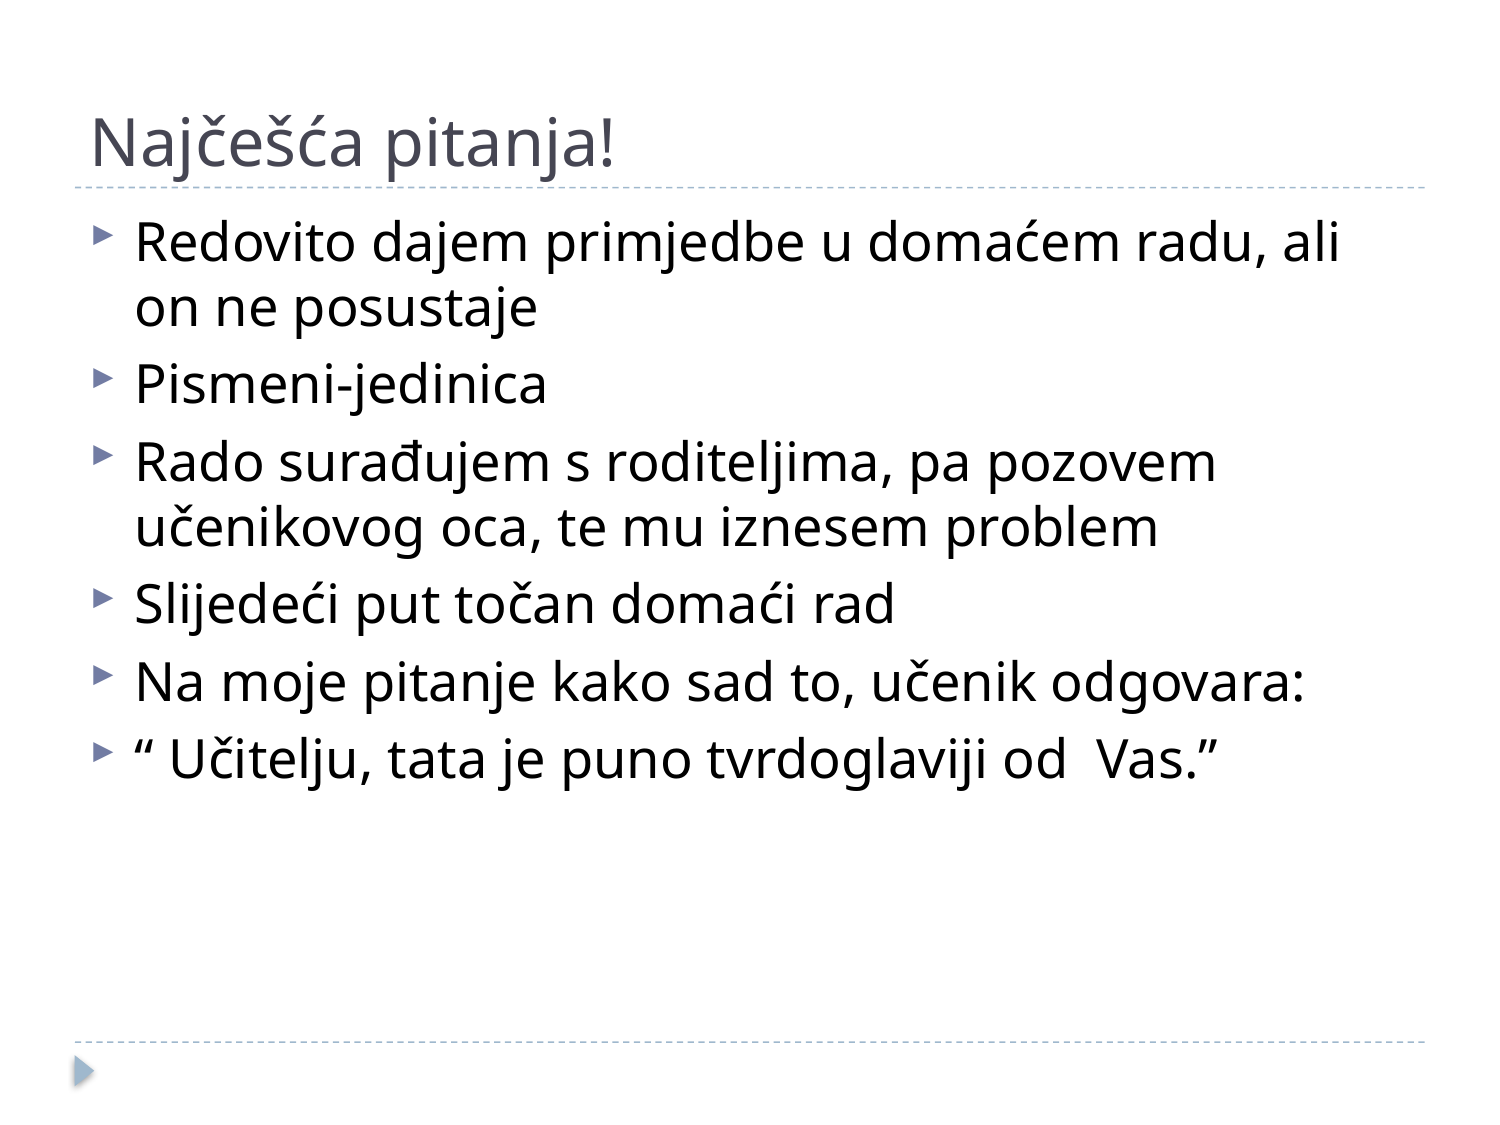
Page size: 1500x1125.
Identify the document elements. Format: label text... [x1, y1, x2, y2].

list Redovito dajem primjedbe u domaćem radu, ali on ne posustaje Pismeni-jedinica Rado surađujem s roditeljima, pa pozovem učenikovog oca, te mu iznesem problem Slijedeći put točan domaći rad Na moje pitanje kako sad to, učenik odgovara: “ Učitelju, tata je puno tvrdoglaviji od Vas.” [75, 200, 1425, 1010]
title Najčešća pitanja! [75, 24, 1425, 188]
